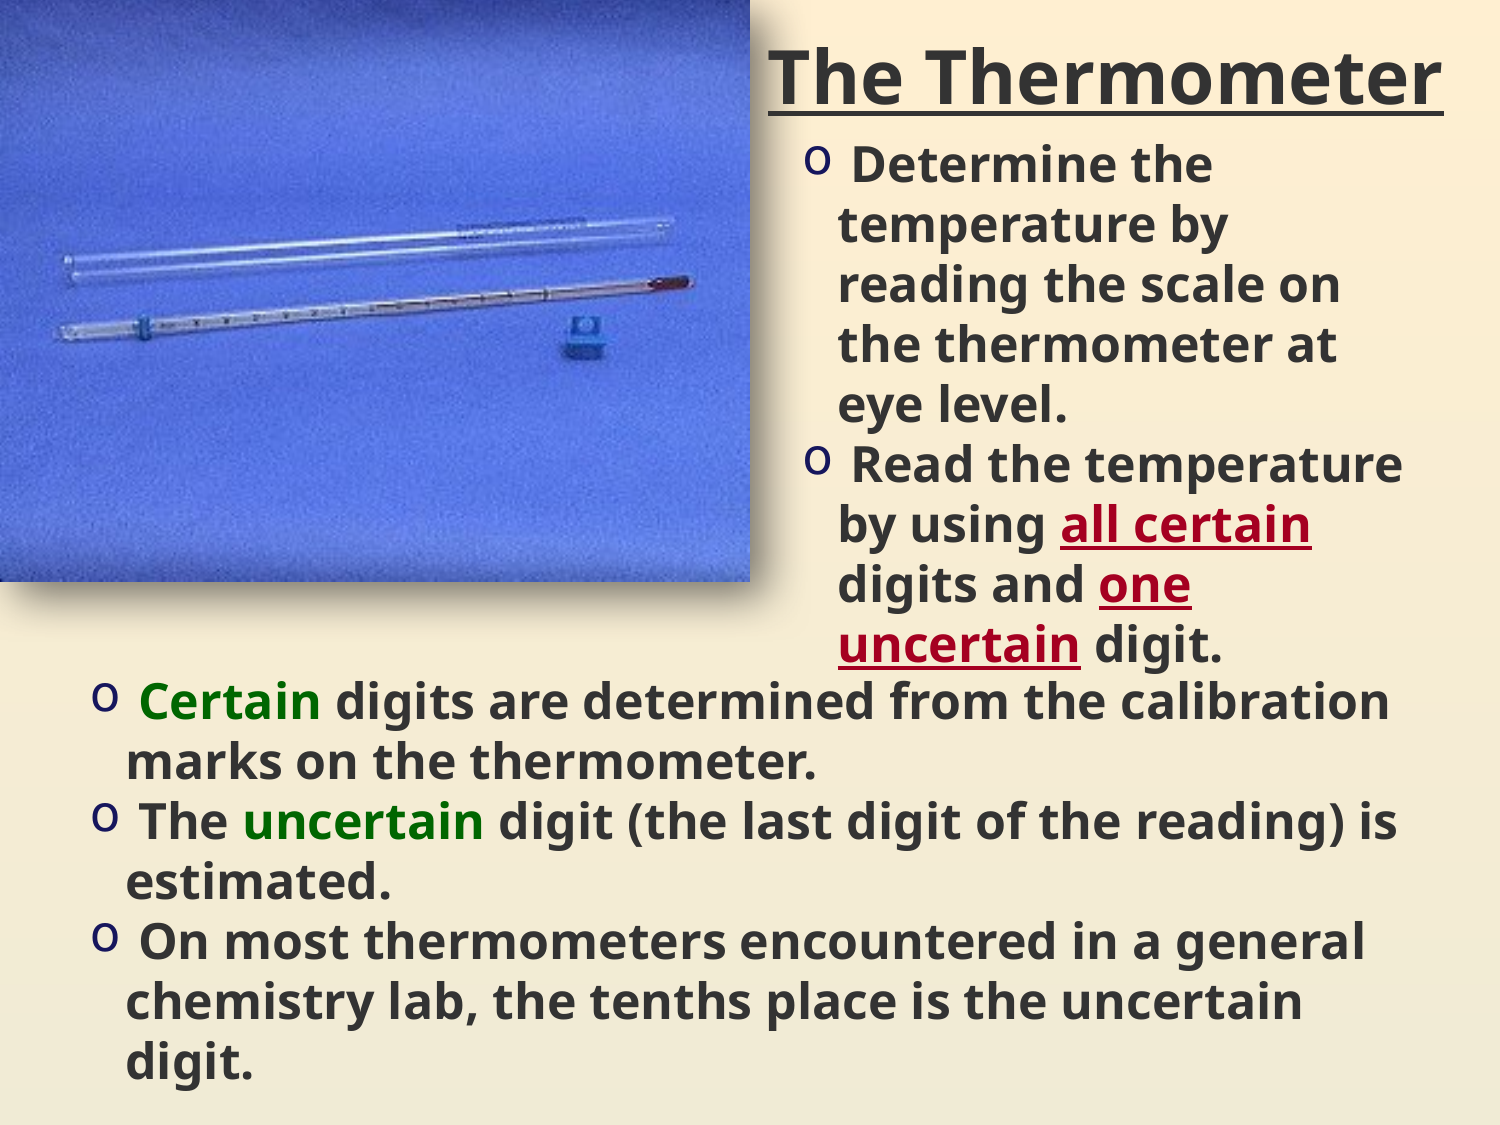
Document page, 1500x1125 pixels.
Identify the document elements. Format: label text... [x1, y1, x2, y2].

picture [0, 0, 751, 582]
text_box Certain digits are determined from the calibration marks on the thermometer. The uncertain digit (the last digit of the reading) is estimated. On most thermometers encountered in a general chemistry lab, the tenths place is the uncertain digit. [74, 662, 1438, 1098]
text_box Determine the temperature by reading the scale on the thermometer at eye level. Read the temperature by using all certain digits and one uncertain digit. [787, 124, 1425, 662]
title The Thermometer [796, 24, 1476, 126]
